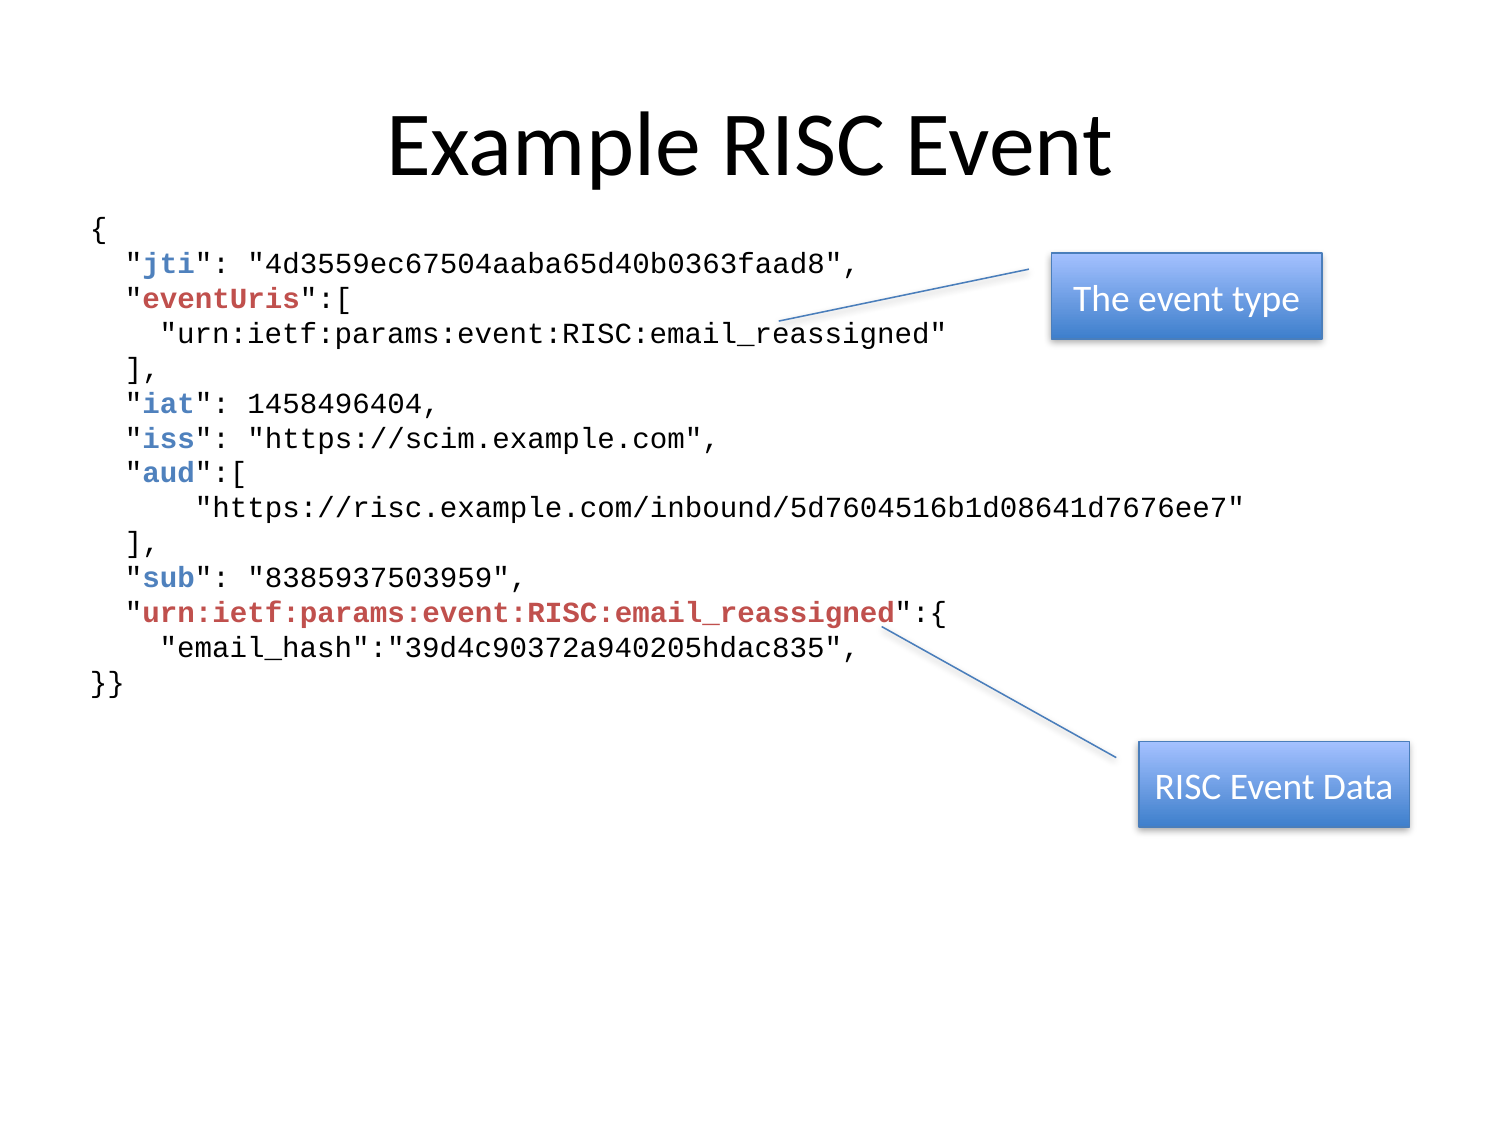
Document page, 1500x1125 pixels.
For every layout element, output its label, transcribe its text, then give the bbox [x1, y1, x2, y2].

text_box RISC Event Data [1138, 741, 1410, 828]
text_box The event type [1051, 252, 1323, 340]
text_box RISC Event Data [881, 625, 1117, 759]
title Example RISC Event [75, 45, 1425, 201]
text_box { "jti": "4d3559ec67504aaba65d40b0363faad8", "eventUris":[ "urn:ietf:params:event:RISC:email_reassigned" ], "iat": 1458496404, "iss": "https://scim.example.com", "aud":[ "https://risc.example.com/inbound/5d7604516b1d08641d7676ee7" ], "sub": "8385937503959", "urn:ietf:params:event:RISC:email_reassigned":{ "email_hash":"39d4c90372a940205hdac835", }} [74, 201, 1425, 706]
text_box The event type [778, 268, 1030, 322]
